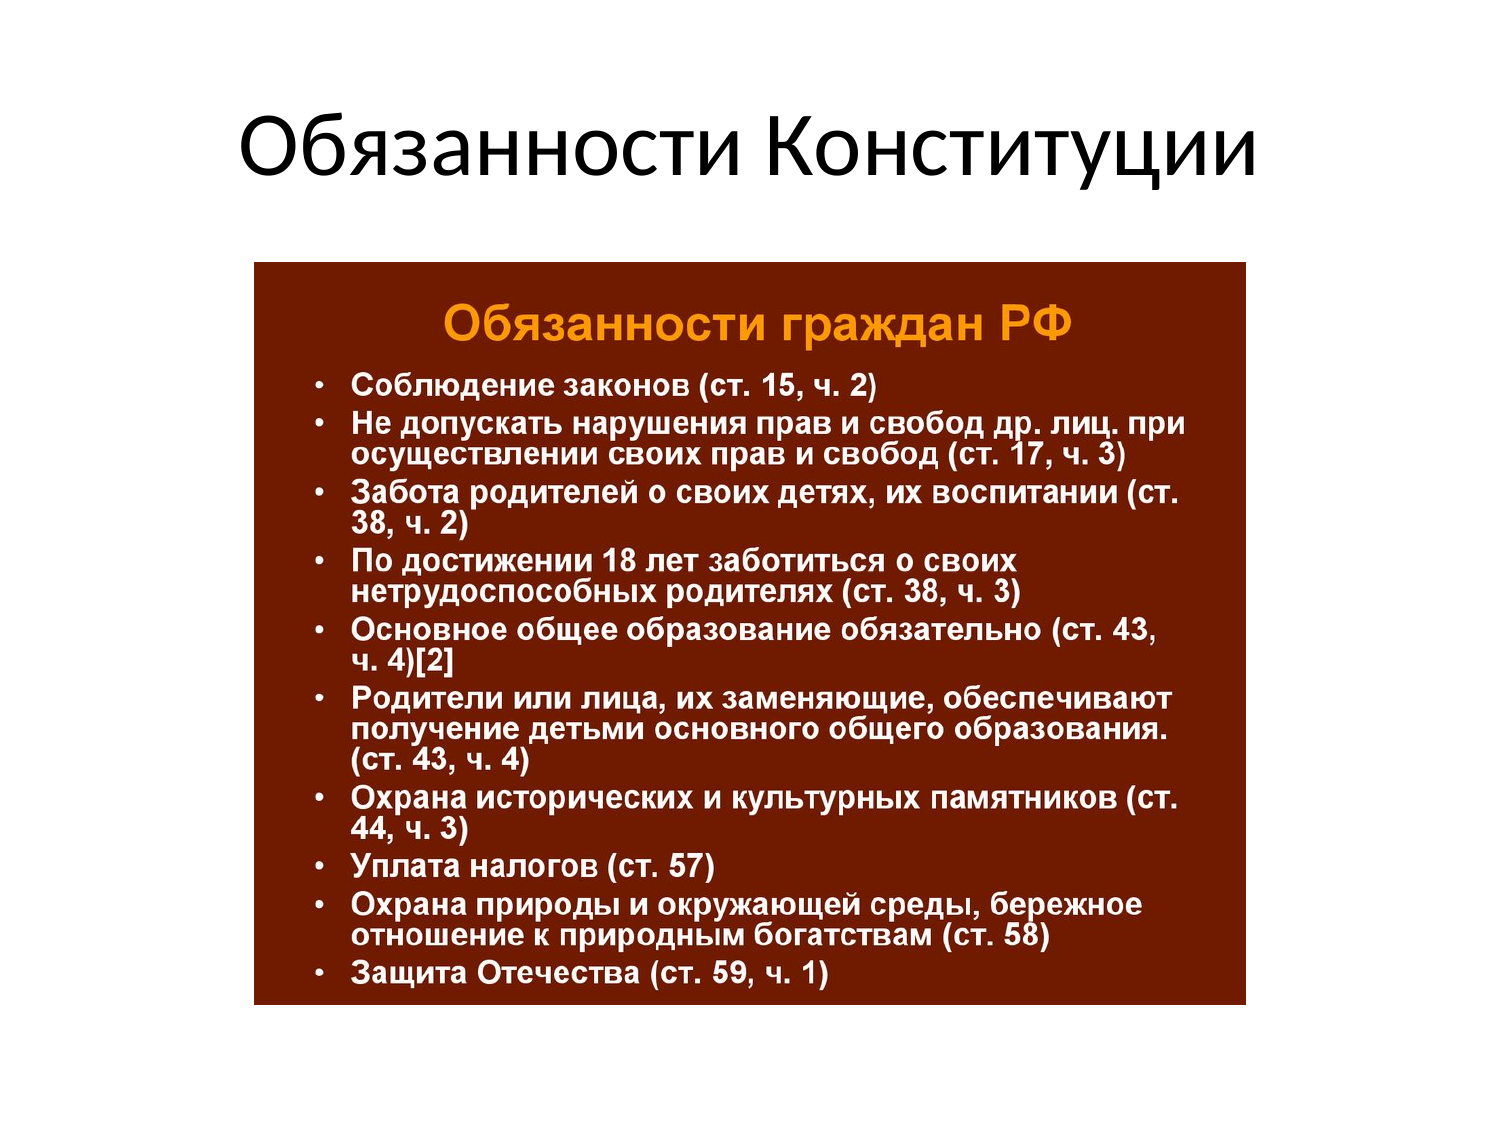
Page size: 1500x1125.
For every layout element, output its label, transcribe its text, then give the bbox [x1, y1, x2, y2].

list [254, 262, 1246, 1006]
title Обязанности Конституции [75, 45, 1425, 233]
